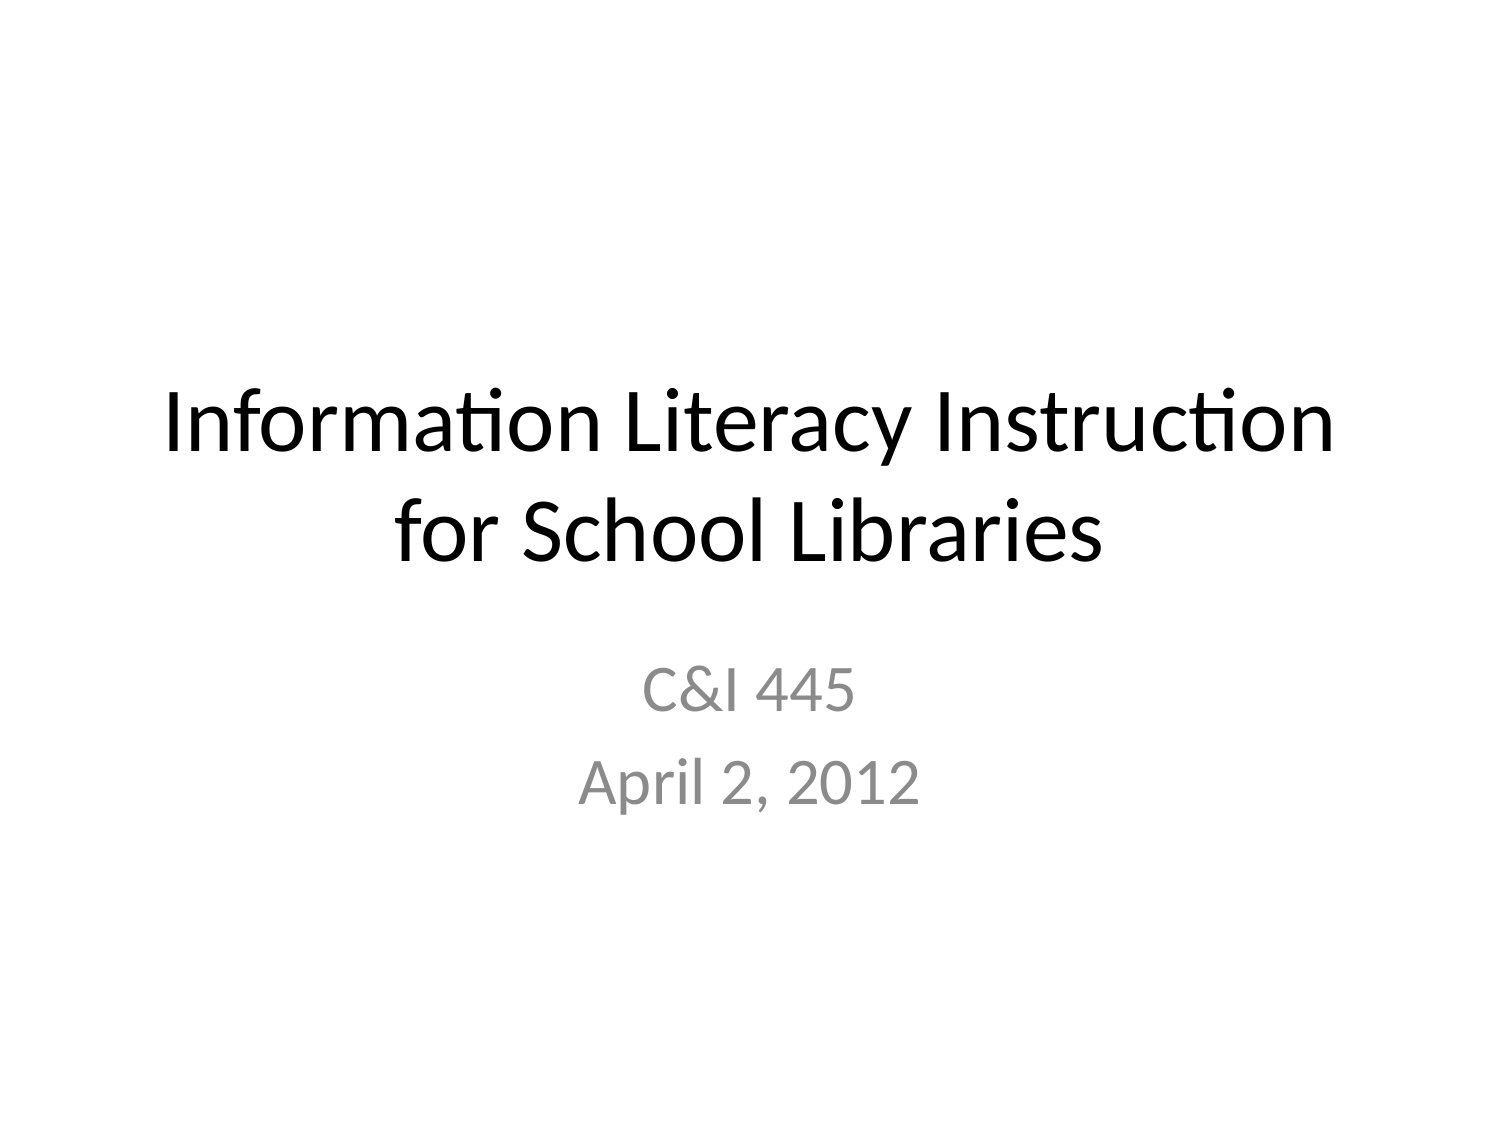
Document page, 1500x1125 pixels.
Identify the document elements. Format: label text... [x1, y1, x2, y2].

subtitle C&I 445 April 2, 2012 [225, 637, 1275, 925]
title Information Literacy Instruction for School Libraries [112, 349, 1388, 591]
